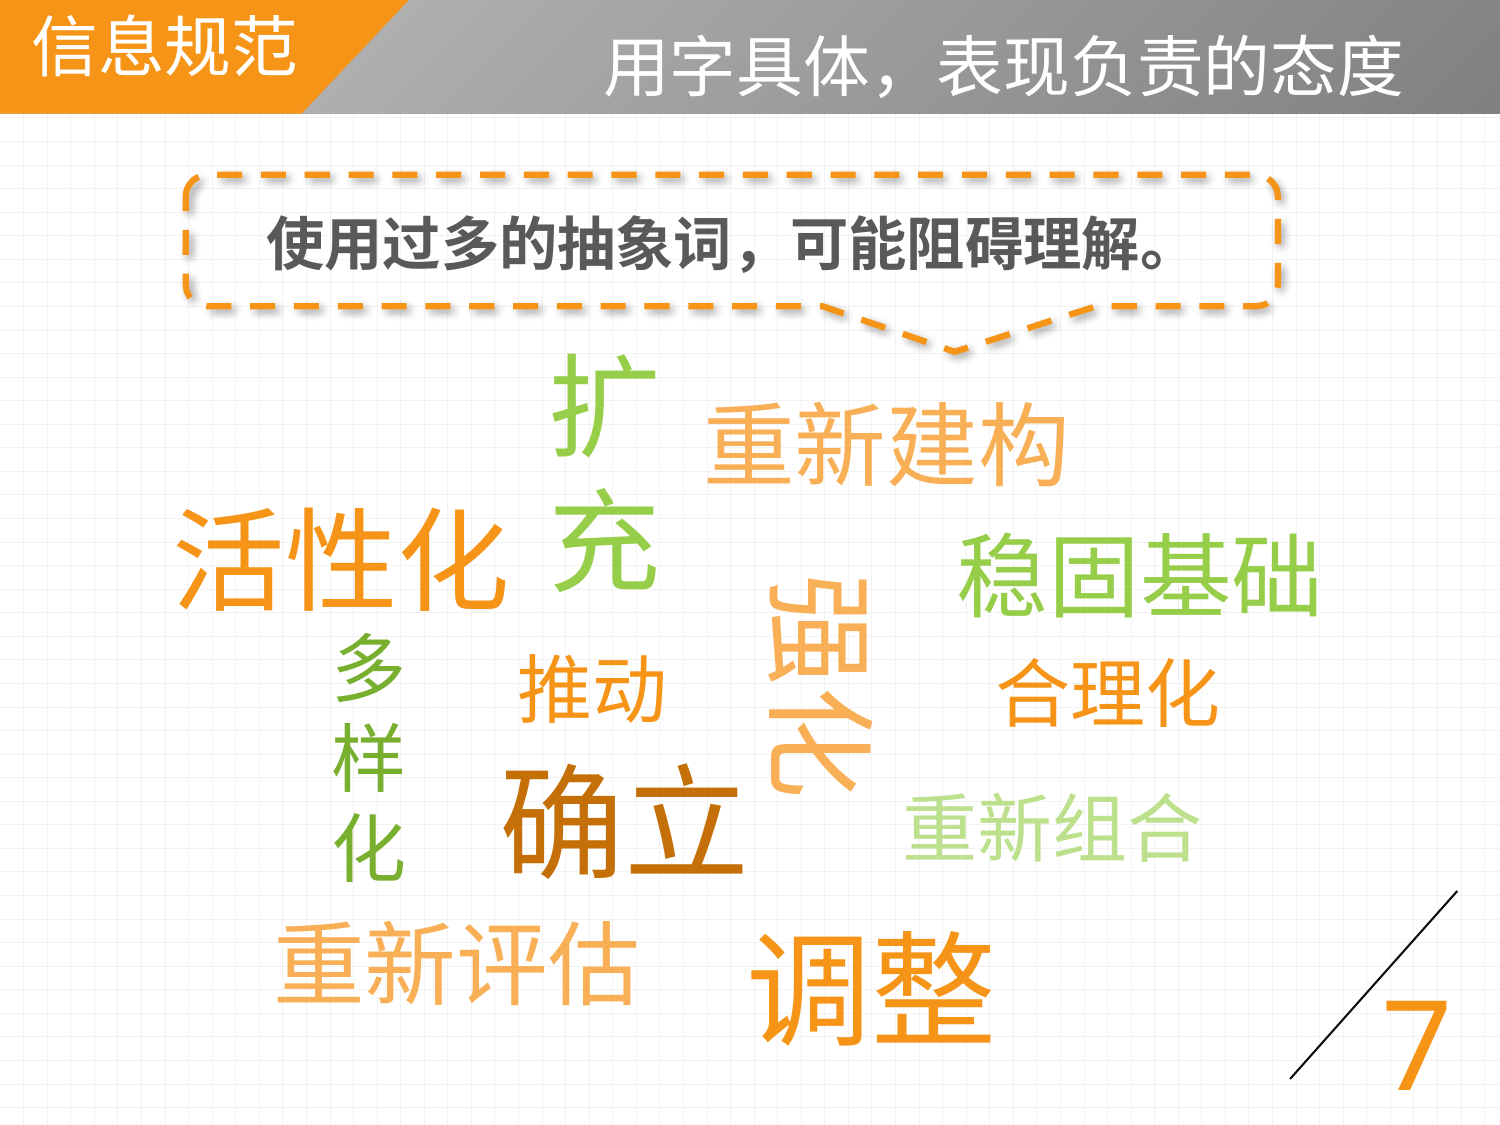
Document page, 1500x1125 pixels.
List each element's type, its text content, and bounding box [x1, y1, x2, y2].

text_box 多样化 [316, 614, 468, 900]
text_box 活性化 [158, 483, 613, 633]
text_box 扩充 [534, 328, 720, 614]
text_box 推动 [502, 634, 683, 736]
text_box 重新评估 [258, 899, 676, 1025]
text_box 重新建构 [720, 380, 1086, 506]
text_box 稳固基础 [941, 511, 1339, 636]
text_box 确立 [484, 736, 769, 902]
text_box [183, 172, 1281, 353]
text_box 用字具体，表现负责的态度 [292, 17, 1420, 113]
text_box 重新组合 [887, 774, 1217, 879]
text_box 7 [1367, 958, 1473, 1124]
text_box 合理化 [980, 639, 1324, 745]
text_box 强化 [731, 558, 899, 847]
text_box 信息规范 [16, 0, 561, 92]
text_box 调整 [731, 903, 1017, 1069]
